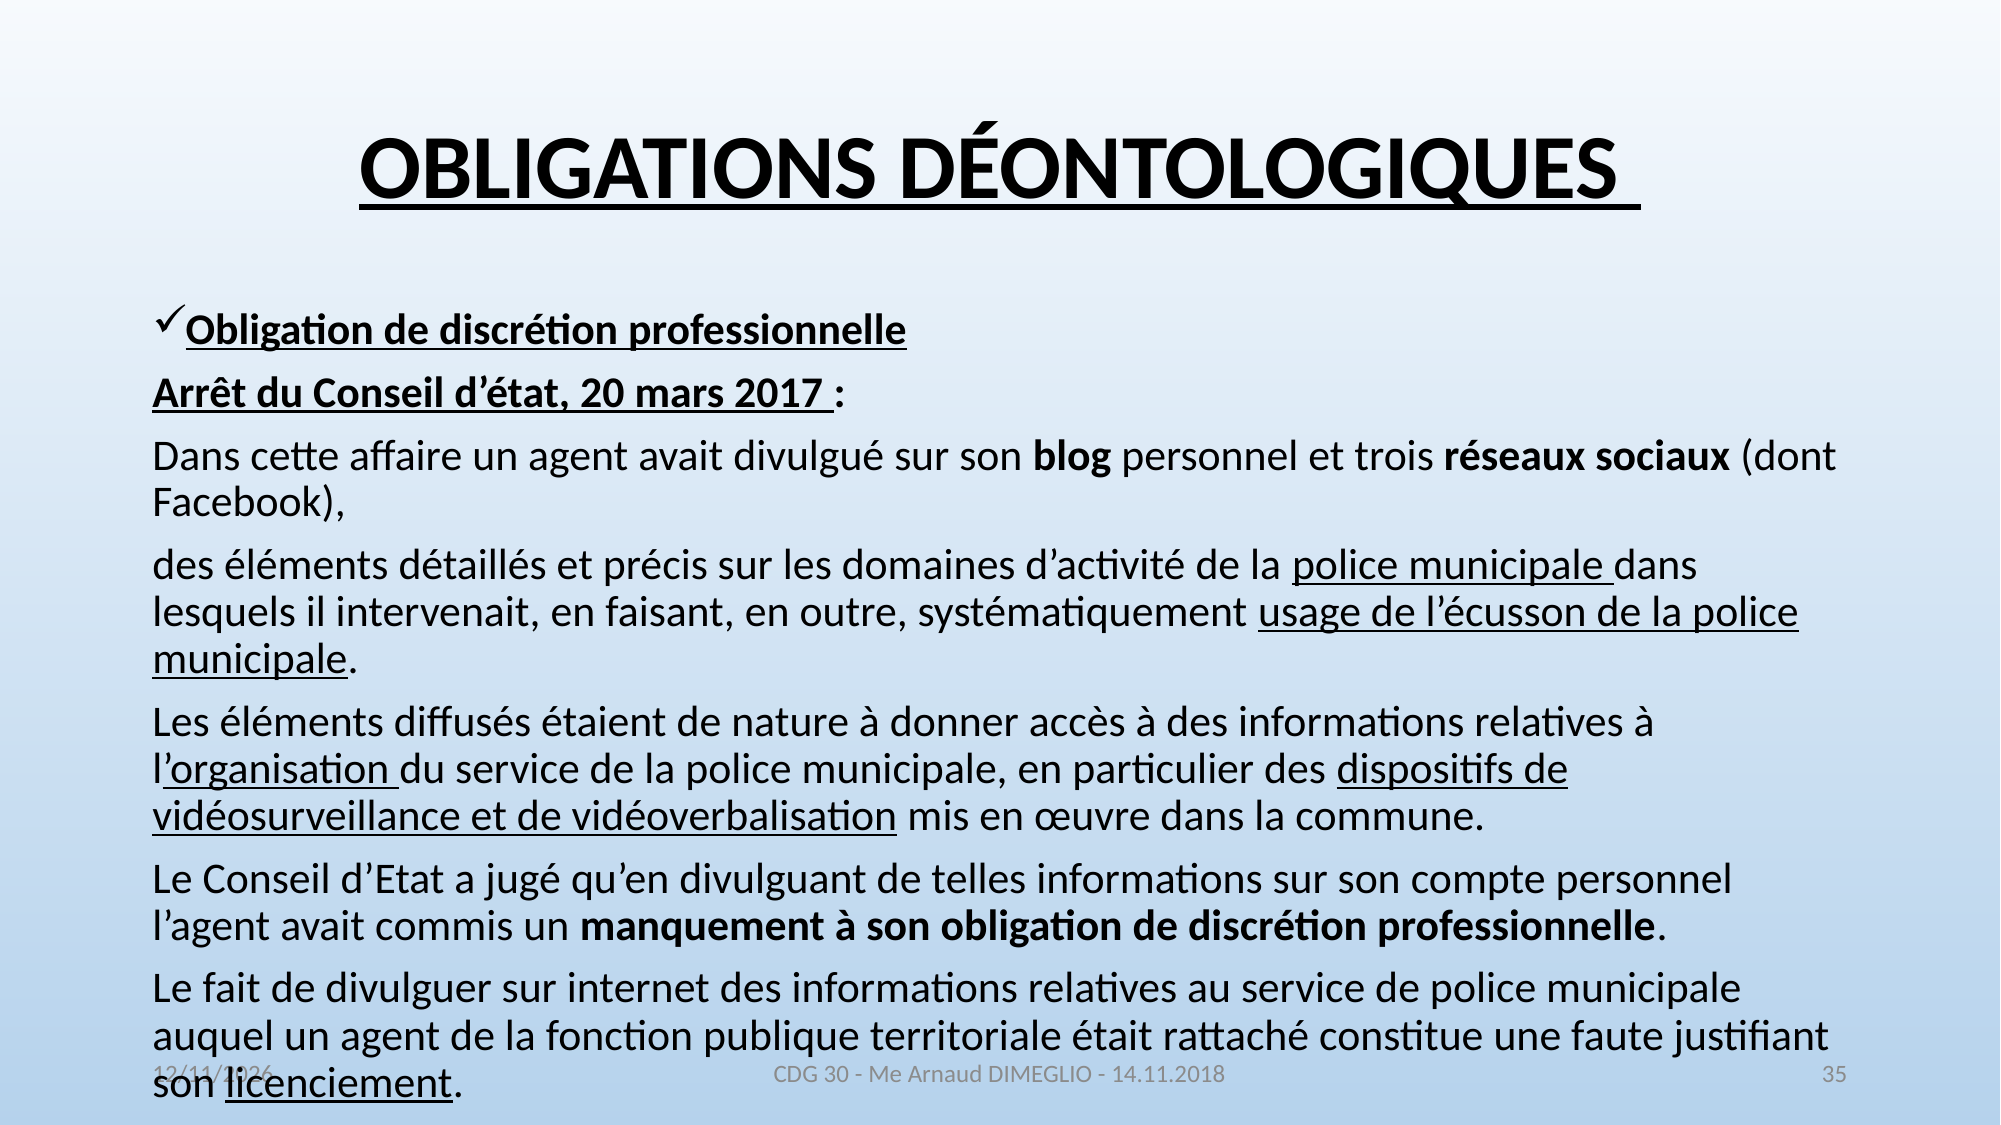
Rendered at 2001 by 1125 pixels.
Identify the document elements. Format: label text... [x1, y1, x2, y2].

list Obligation de discrétion professionnelle Arrêt du Conseil d’état, 20 mars 2017 : Dans cette affaire un agent avait divulgué sur son blog personnel et trois réseaux sociaux (dont Facebook), des éléments détaillés et précis sur les domaines d’activité de la police municipale dans lesquels il intervenait, en faisant, en outre, systématiquement usage de l’écusson de la police municipale. Les éléments diffusés étaient de nature à donner accès à des informations relatives à l’organisation du service de la police municipale, en particulier des dispositifs de vidéosurveillance et de vidéoverbalisation mis en œuvre dans la commune. Le Conseil d’Etat a jugé qu’en divulguant de telles informations sur son compte personnel l’agent avait commis un manquement à son obligation de discrétion professionnelle. Le fait de divulguer sur internet des informations relatives au service de police municipale auquel un agent de la fonction publique territoriale était rattaché constitue une faute justifiant son licenciement. [137, 299, 1863, 1125]
slide_number 35 [1412, 1042, 1863, 1103]
footer CDG 30 - Me Arnaud DIMEGLIO - 14.11.2018 [662, 1042, 1338, 1103]
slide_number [137, 1042, 588, 1103]
title OBLIGATIONS DÉONTOLOGIQUES [137, 59, 1863, 278]
